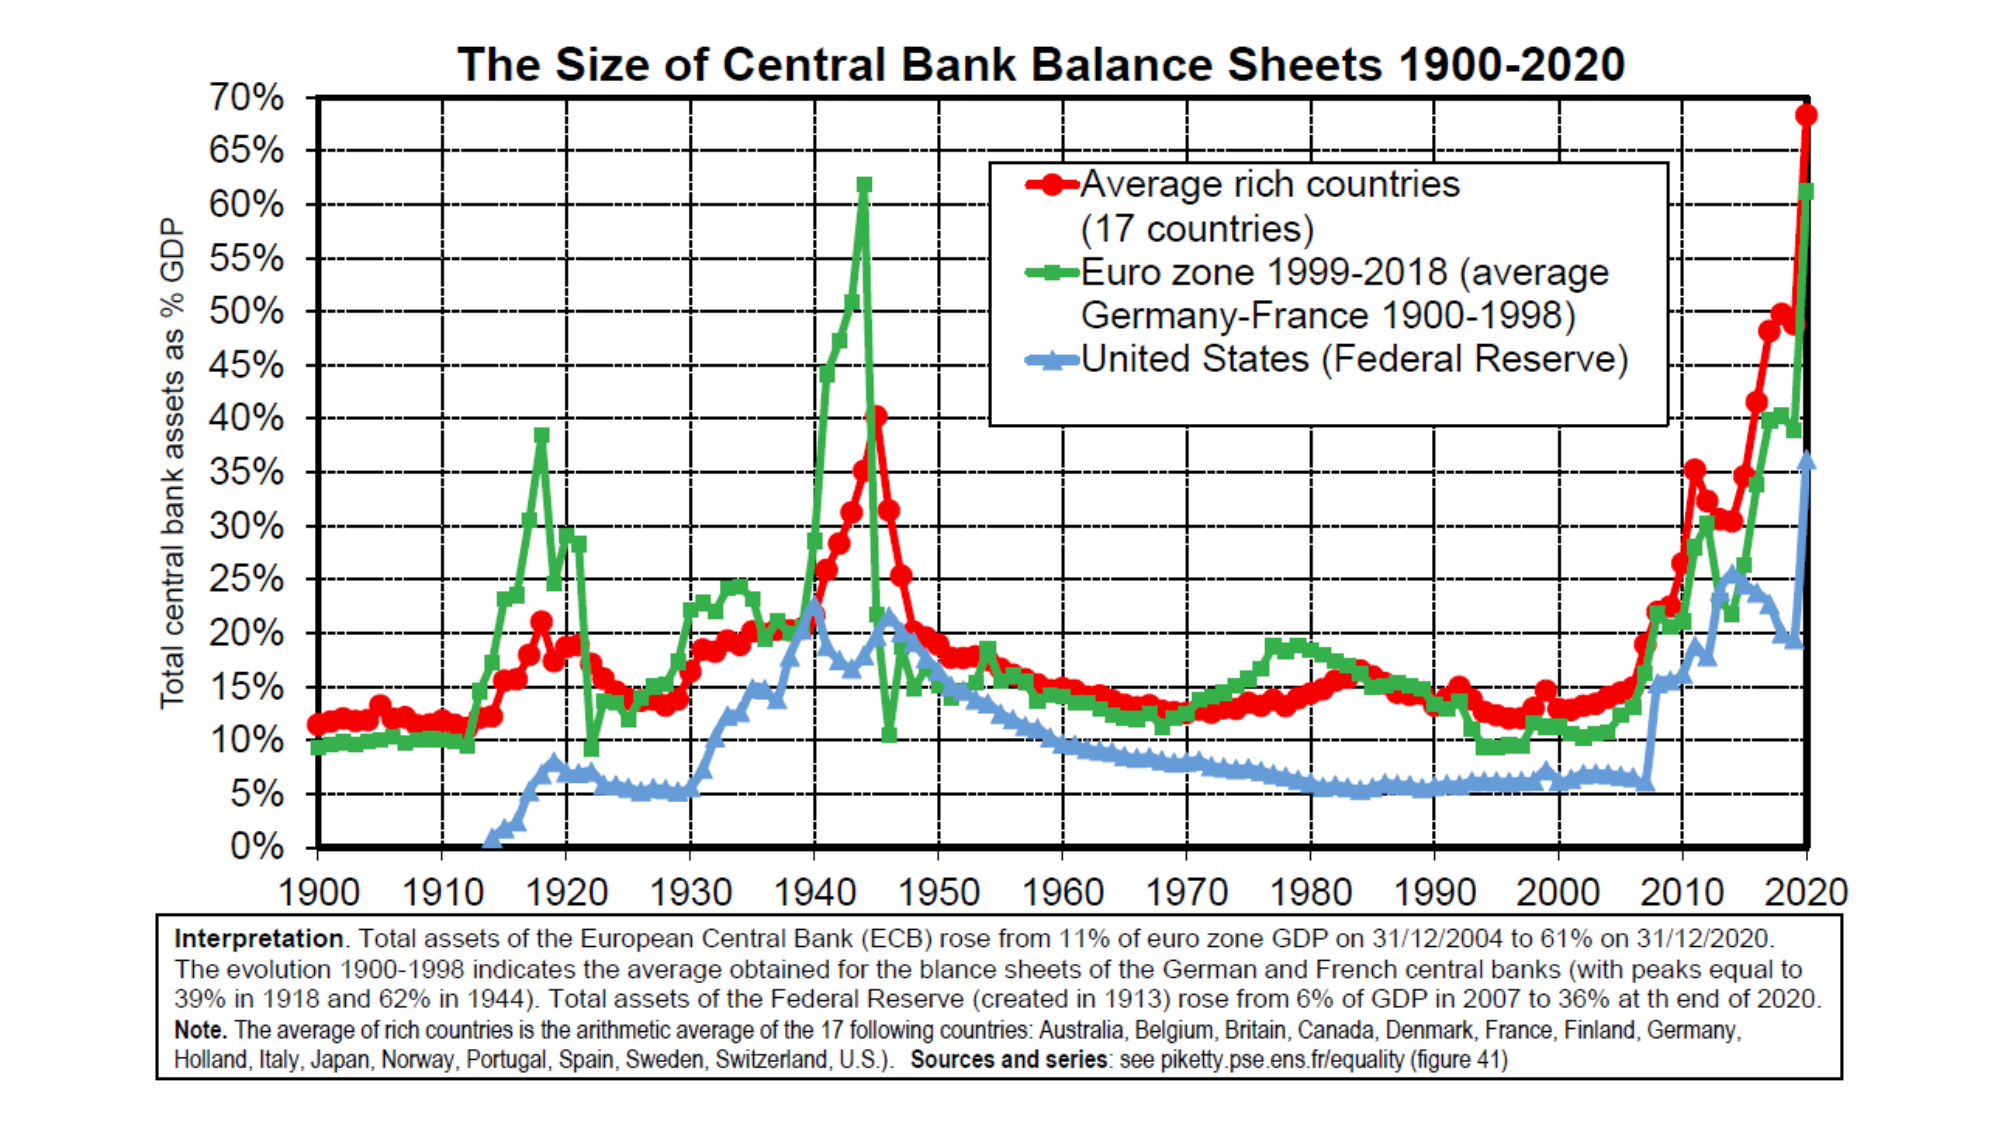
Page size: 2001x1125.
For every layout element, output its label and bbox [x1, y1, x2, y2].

picture [103, 0, 1897, 1125]
